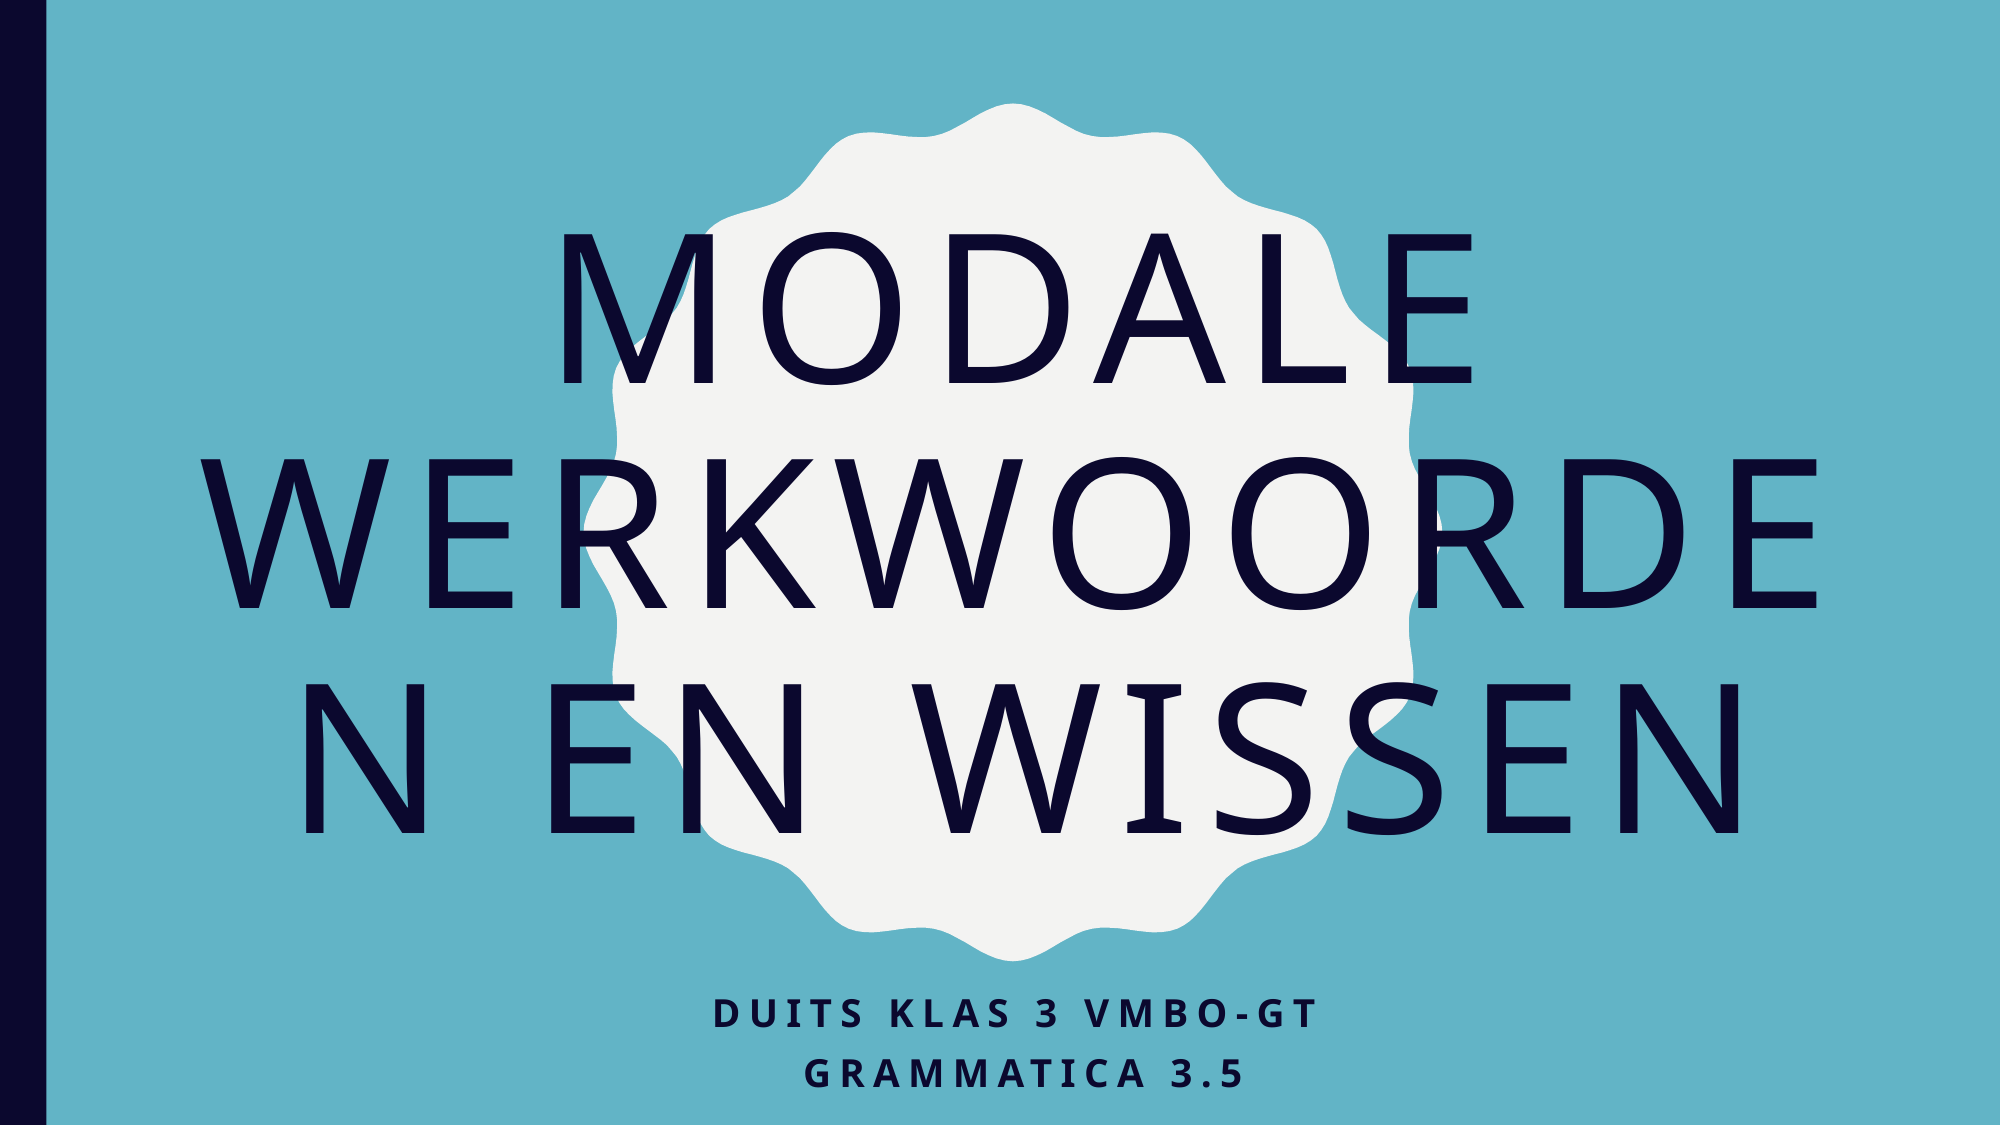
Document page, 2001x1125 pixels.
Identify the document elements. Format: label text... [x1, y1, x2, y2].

title Modale werkwoorden en wissen [176, 180, 1870, 902]
subtitle Duits klas 3 vmbo-gt Grammatica 3.5 [363, 980, 1684, 1103]
